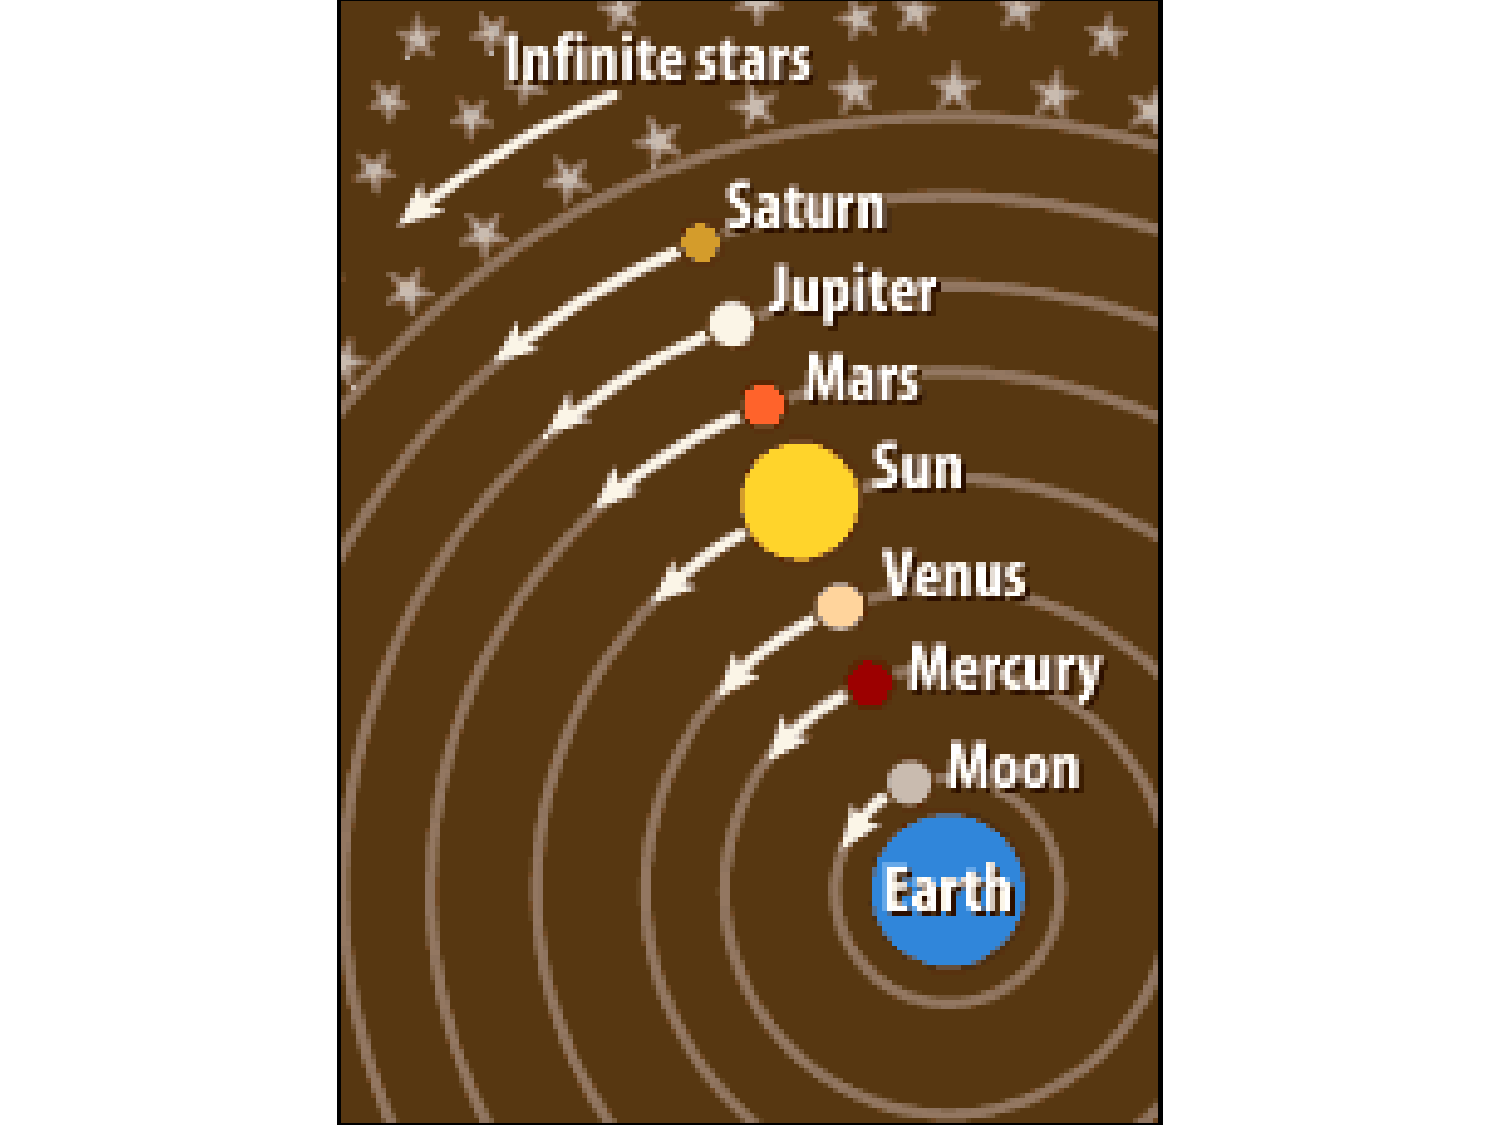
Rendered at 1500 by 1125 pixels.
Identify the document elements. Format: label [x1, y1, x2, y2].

picture [337, 0, 1163, 1125]
